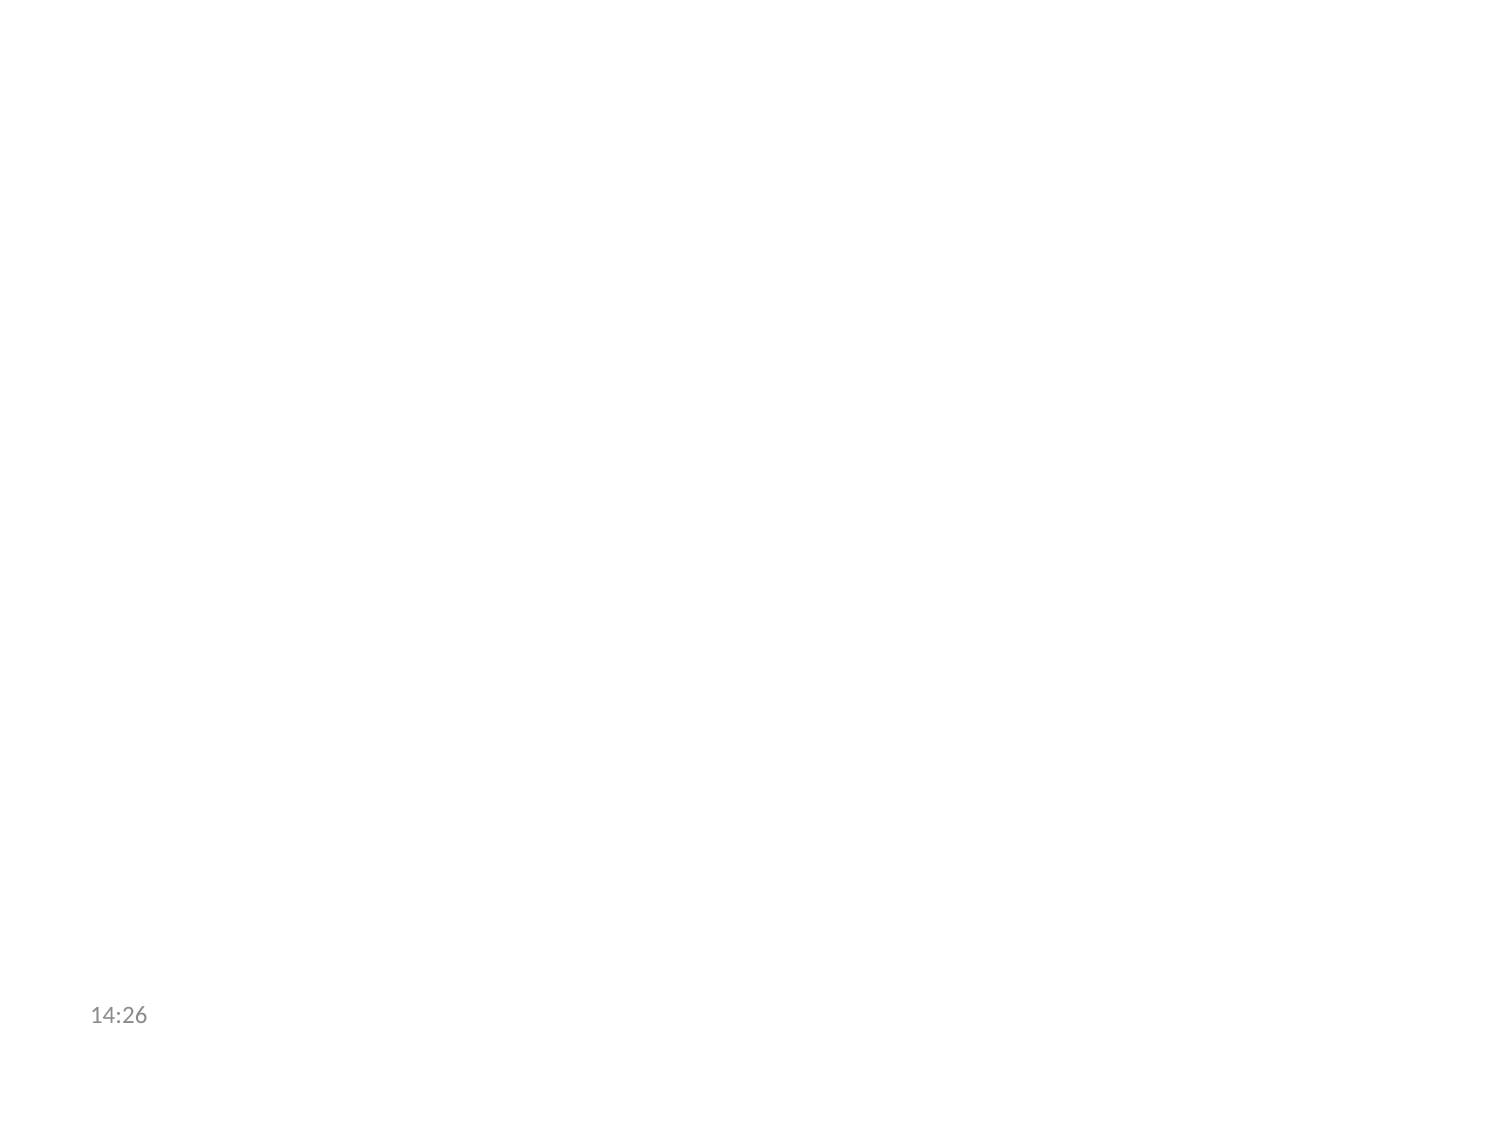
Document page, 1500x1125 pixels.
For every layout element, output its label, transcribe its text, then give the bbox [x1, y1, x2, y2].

text_box 15:35 [75, 983, 425, 1044]
